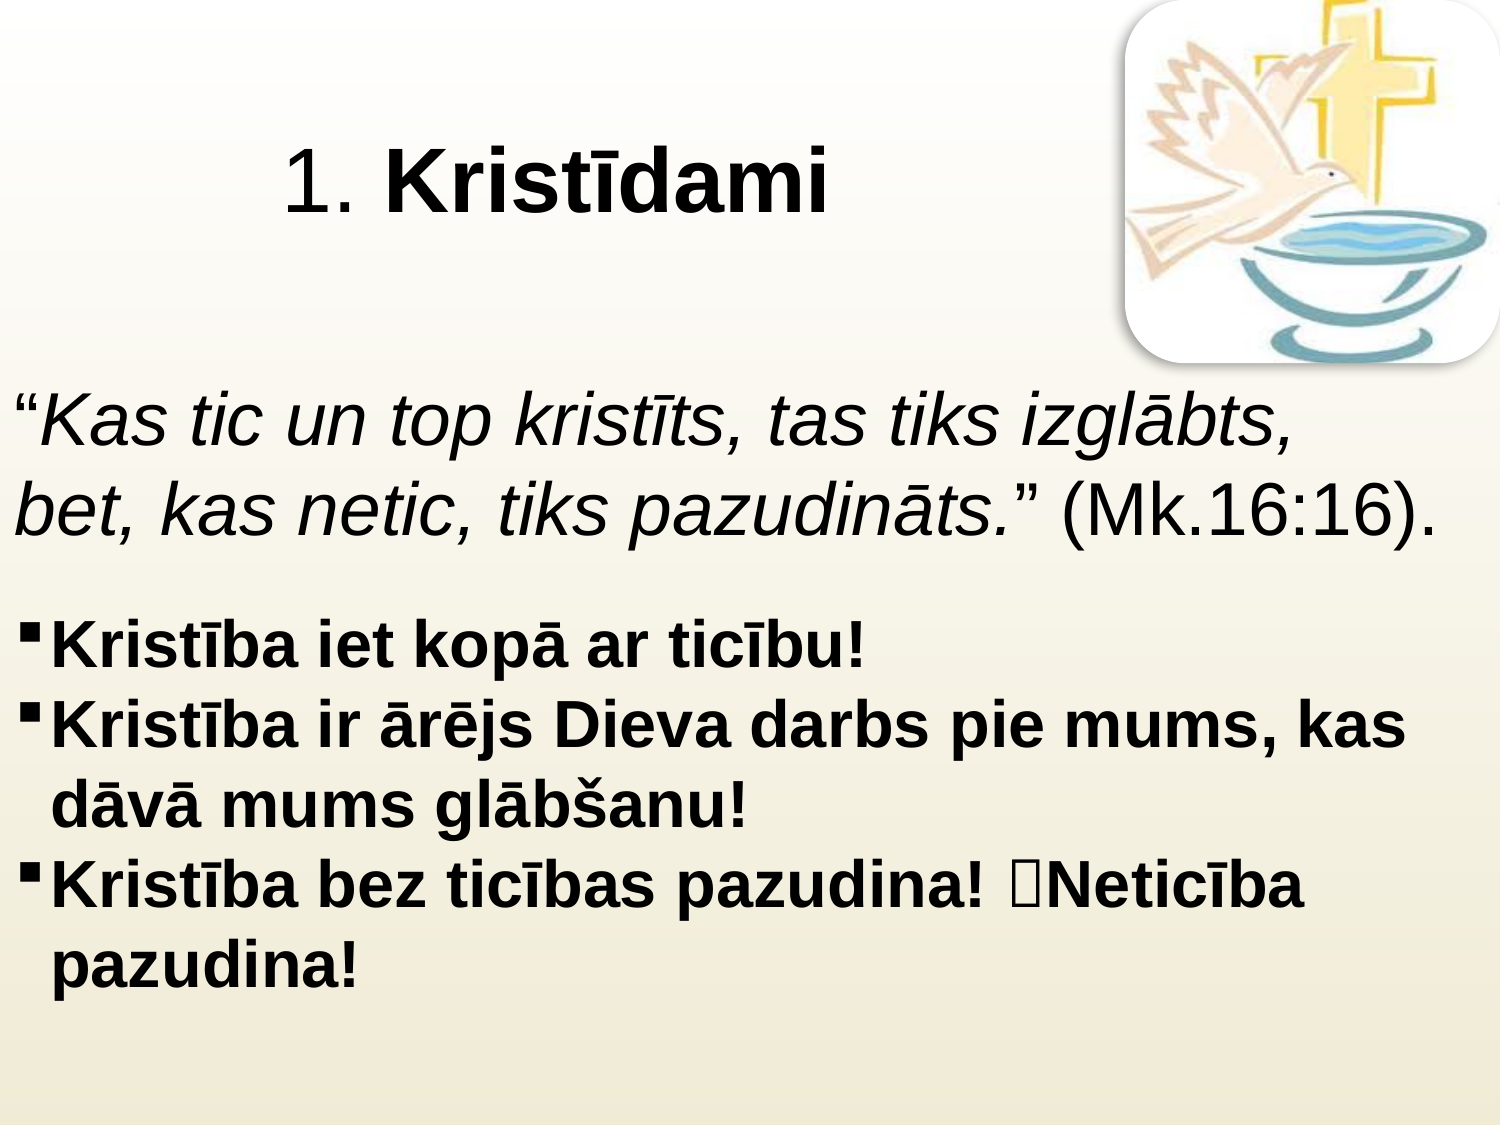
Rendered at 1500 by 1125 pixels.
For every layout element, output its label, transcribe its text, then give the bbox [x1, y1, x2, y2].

title 1. Kristīdami [0, 81, 1111, 270]
text_box “Kas tic un top kristīts, tas tiks izglābts, bet, kas netic, tiks pazudināts.” (Mk.16:16). Kristība iet kopā ar ticību! Kristība ir ārējs Dieva darbs pie mums, kas dāvā mums glābšanu! Kristība bez ticības pazudina! Neticība pazudina! [0, 363, 1500, 1008]
picture [1124, 0, 1500, 364]
